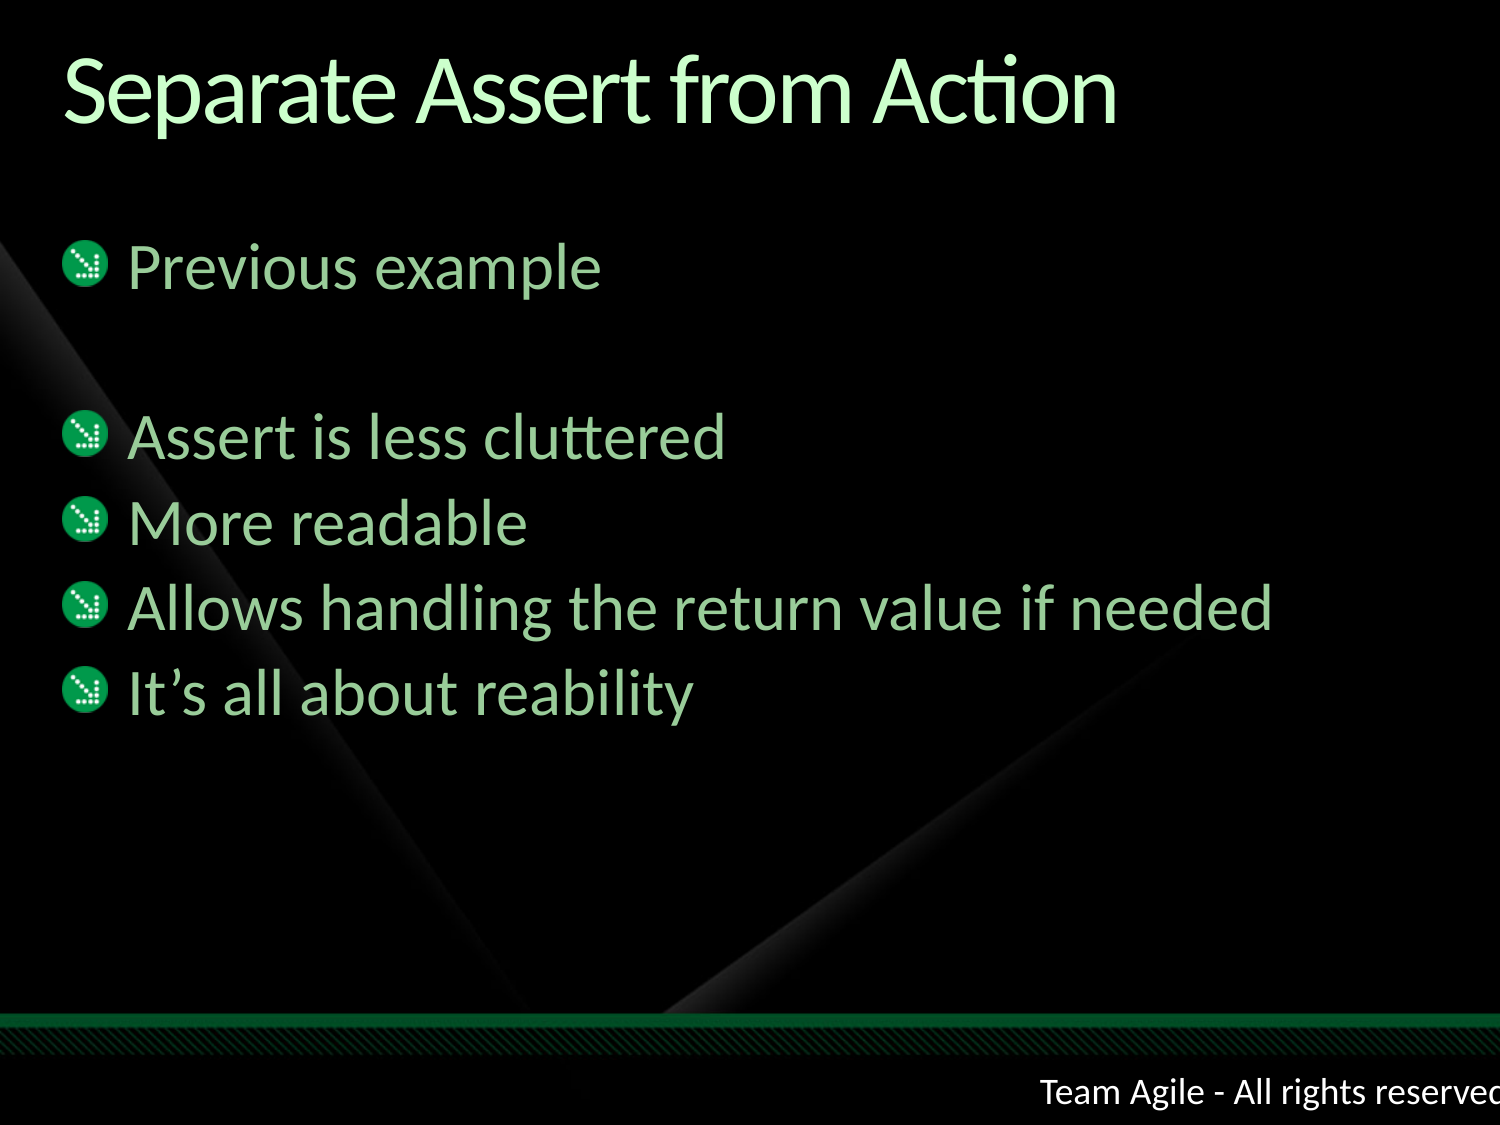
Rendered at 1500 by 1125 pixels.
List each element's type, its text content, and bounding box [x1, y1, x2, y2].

footer Team Agile - All rights reserved [1025, 1059, 1500, 1125]
picture [0, 0, 1500, 1125]
title Separate Assert from Action [62, 37, 1438, 147]
list Previous example Assert is less cluttered More readable Allows handling the return value if needed It’s all about reability [62, 231, 1438, 583]
